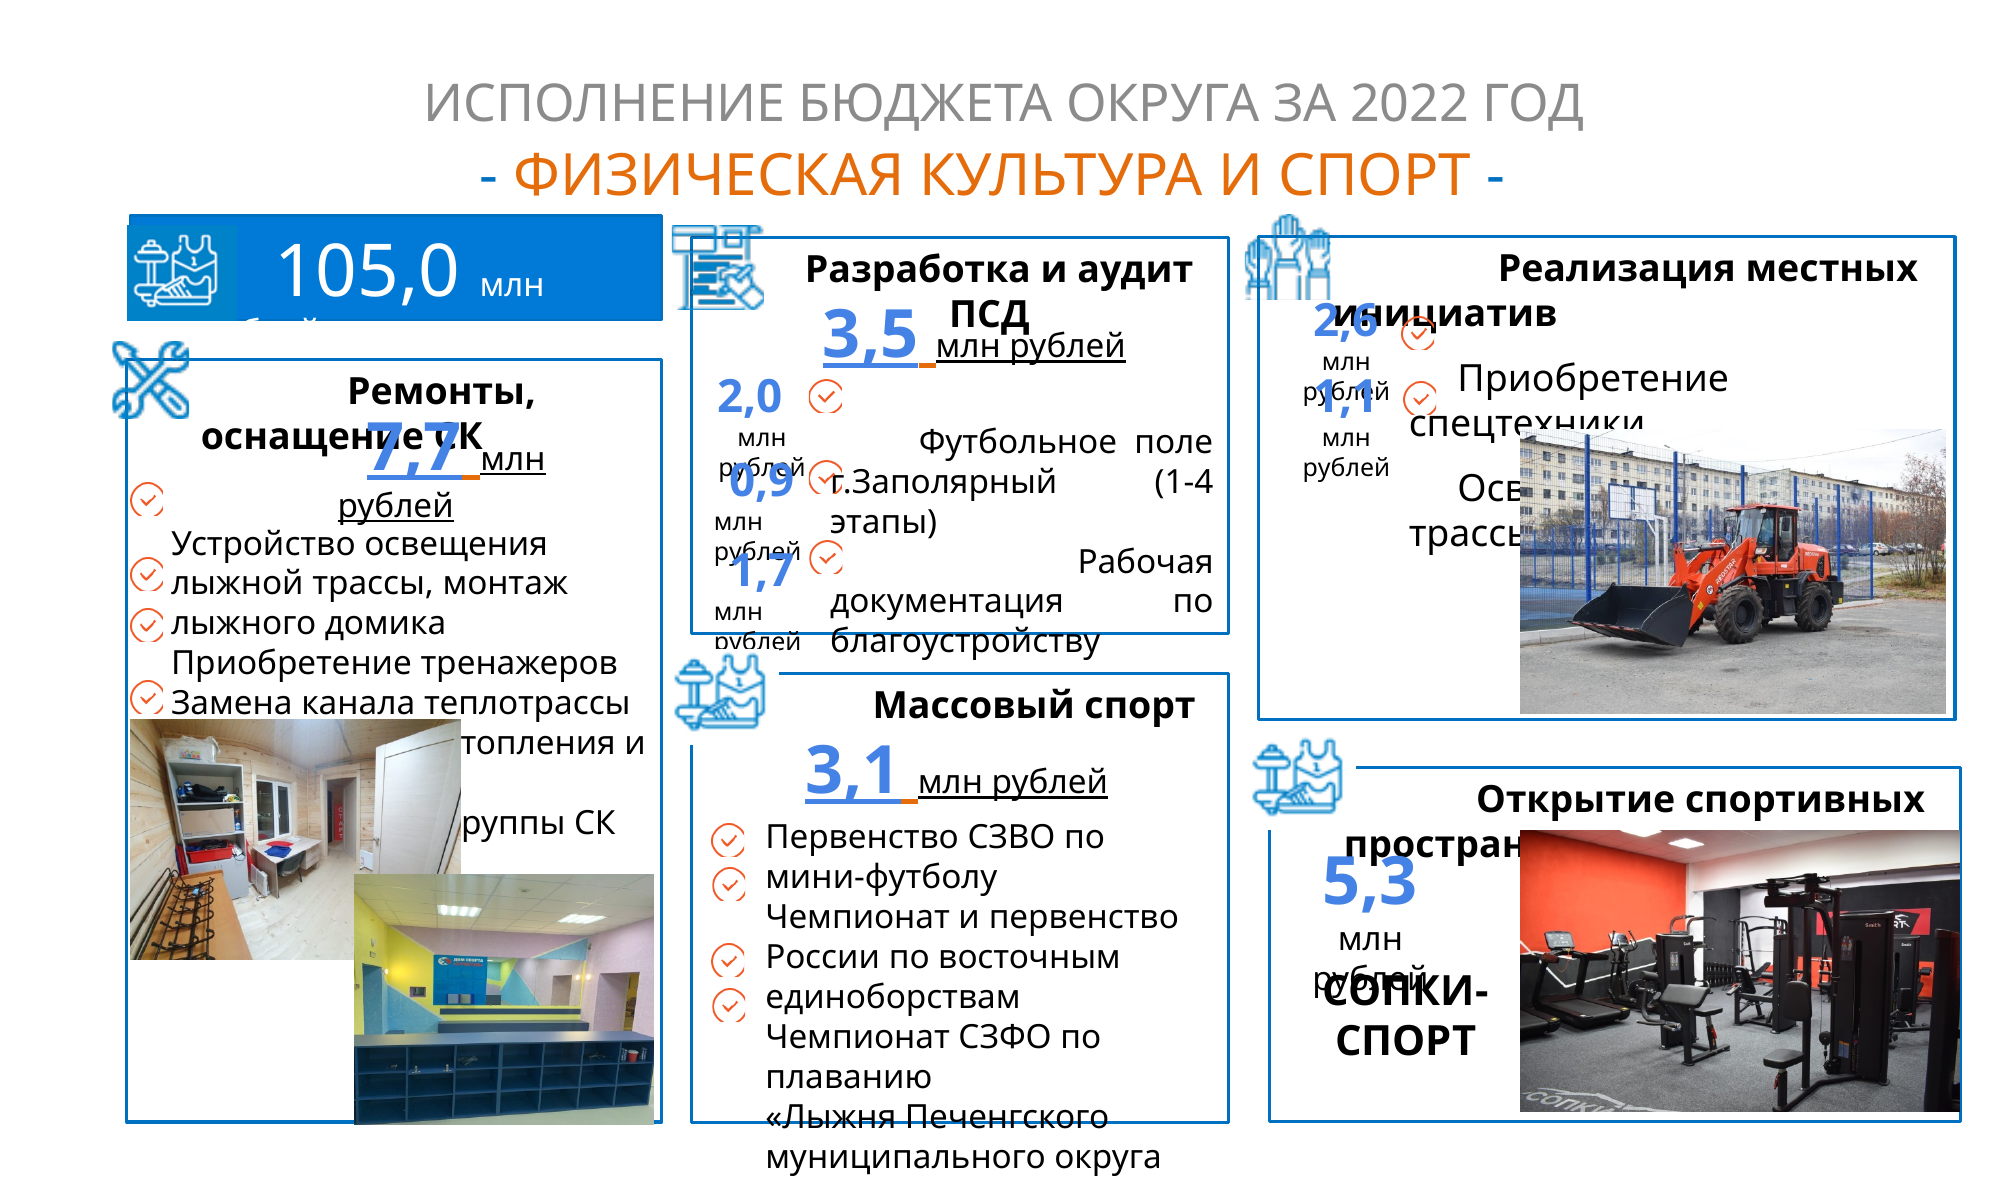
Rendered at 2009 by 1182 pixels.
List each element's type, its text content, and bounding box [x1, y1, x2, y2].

picture [671, 224, 765, 310]
text_box 2,0 млн рублей [699, 359, 825, 443]
picture [671, 649, 779, 746]
text_box 105,0 млн рублей [128, 214, 664, 322]
picture [129, 557, 164, 591]
text_box - ФИЗИЧЕСКАЯ КУЛЬТУРА И СПОРТ - [437, 129, 1548, 215]
picture [808, 460, 843, 494]
picture [129, 719, 655, 1125]
picture [711, 867, 746, 901]
picture [111, 341, 190, 419]
picture [1520, 429, 1946, 714]
text_box Реализация местных инициатив Приобретение спецтехники Освещение лыжной трассы пгт Никель [1256, 234, 1957, 722]
text_box 7,7 млн рублей [189, 394, 603, 532]
text_box Открытие спортивных пространств [1268, 839, 1963, 1124]
text_box Массовый спорт Первенство СЗВО по мини-футболу Чемпионат и первенство России по восточным единоборствам Чемпионат СЗФО по плаванию «Лыжня Печенгского муниципального округа 2022» [689, 671, 1231, 1124]
picture [710, 943, 745, 977]
picture [808, 378, 843, 413]
text_box 3,5 млн рублей [779, 283, 1170, 379]
text_box СОПКИ-СПОРТ [1287, 956, 1515, 1071]
text_box Разработка и аудит ПСД Футбольное поле г.Заполярный (1-4 этапы) Рабочая документация по благоустройству территории Крытытй хоккейный каток г. Заполярный [689, 236, 1231, 636]
picture [129, 607, 164, 642]
picture [1244, 213, 1331, 300]
text_box 0,9 млн рублей [699, 443, 825, 532]
picture [711, 988, 746, 1022]
text_box 5,3 млн рублей [1275, 830, 1466, 1005]
picture [133, 233, 220, 309]
title ИСПОЛНЕНИЕ БЮДЖЕТА ОКРУГА ЗА 2022 ГОД [100, 47, 1908, 154]
picture [1400, 315, 1435, 350]
picture [129, 482, 164, 517]
text_box Ремонты, оснащение СК Устройство освещения лыжной трассы, монтаж лыжного домика Приобретение тренажеров Замена канала теплотрассы и трубопровода отопления и ХВС Ремонт входной группы СК Строитель [125, 357, 664, 1124]
picture [1249, 734, 1357, 831]
text_box 1,7 млн рублей [699, 532, 825, 663]
picture [1402, 381, 1437, 416]
picture [710, 823, 745, 857]
text_box 3,1 млн рублей [779, 719, 1135, 815]
text_box 1,1 млн рублей [1275, 359, 1418, 489]
text_box Открытие спортивных пространств [1362, 765, 1963, 956]
picture [1520, 829, 1960, 1113]
picture [809, 540, 843, 575]
picture [129, 680, 164, 715]
text_box 2,6 млн рублей [1275, 283, 1418, 359]
